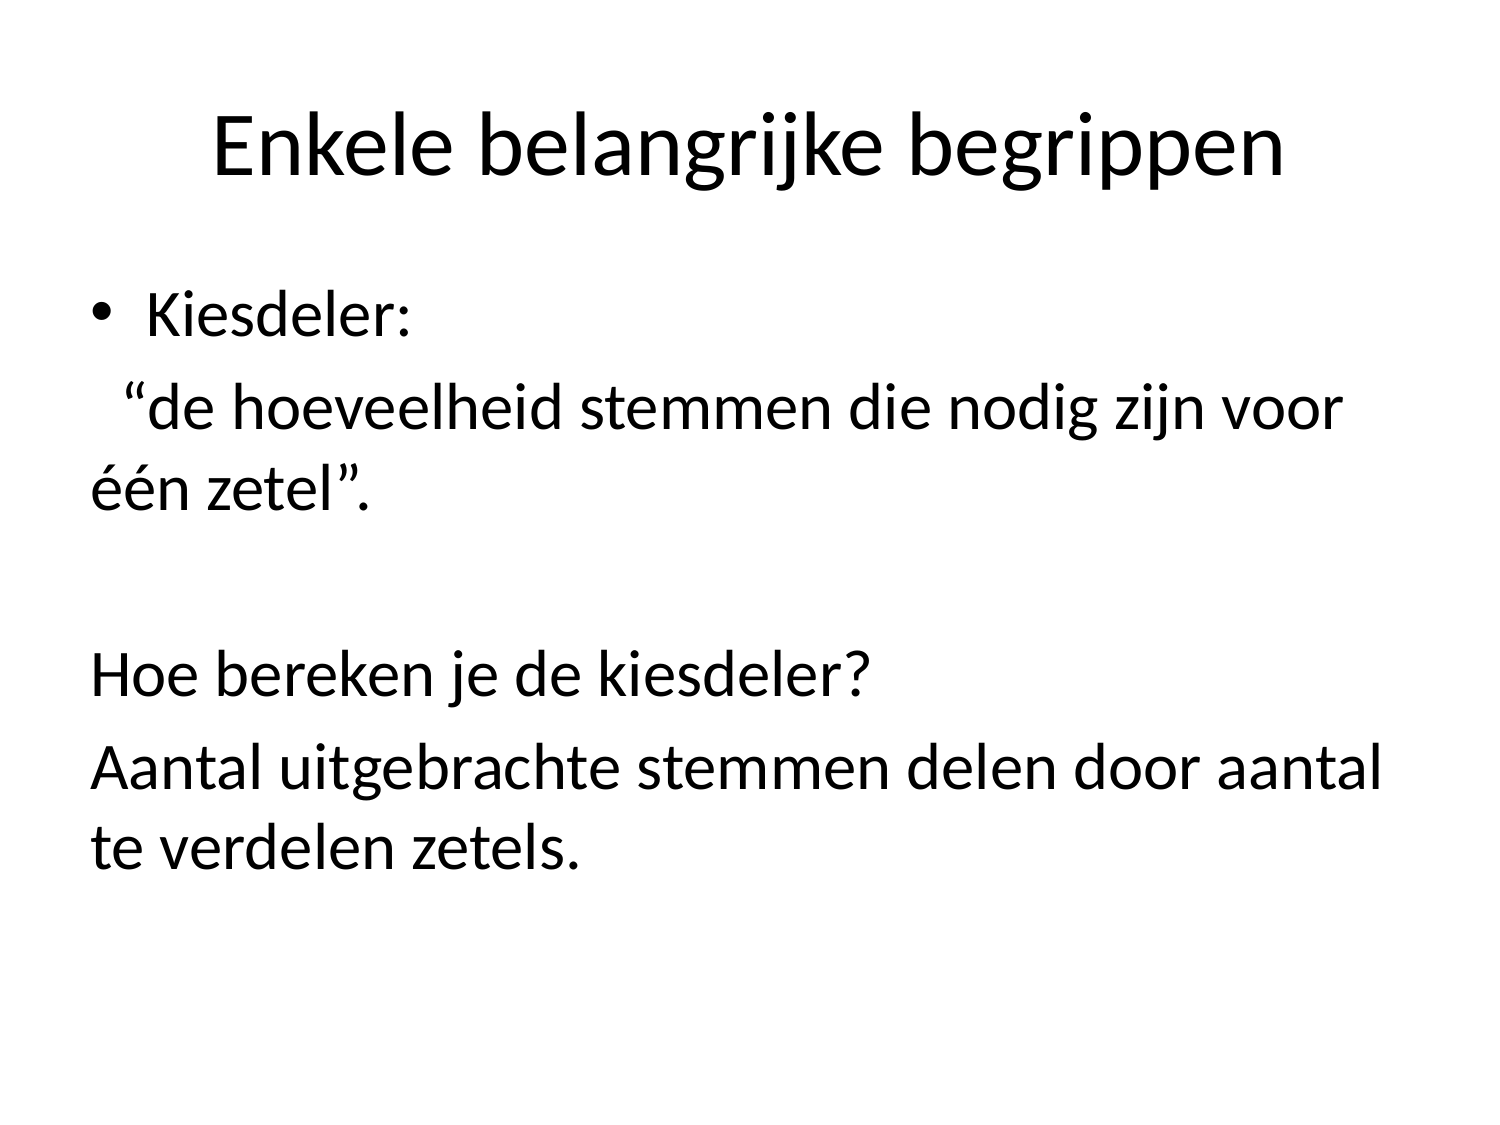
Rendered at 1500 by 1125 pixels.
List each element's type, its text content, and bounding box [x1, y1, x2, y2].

title Enkele belangrijke begrippen [75, 45, 1425, 233]
list Kiesdeler: “de hoeveelheid stemmen die nodig zijn voor één zetel”. Hoe bereken je de kiesdeler? Aantal uitgebrachte stemmen delen door aantal te verdelen zetels. [75, 262, 1425, 1005]
